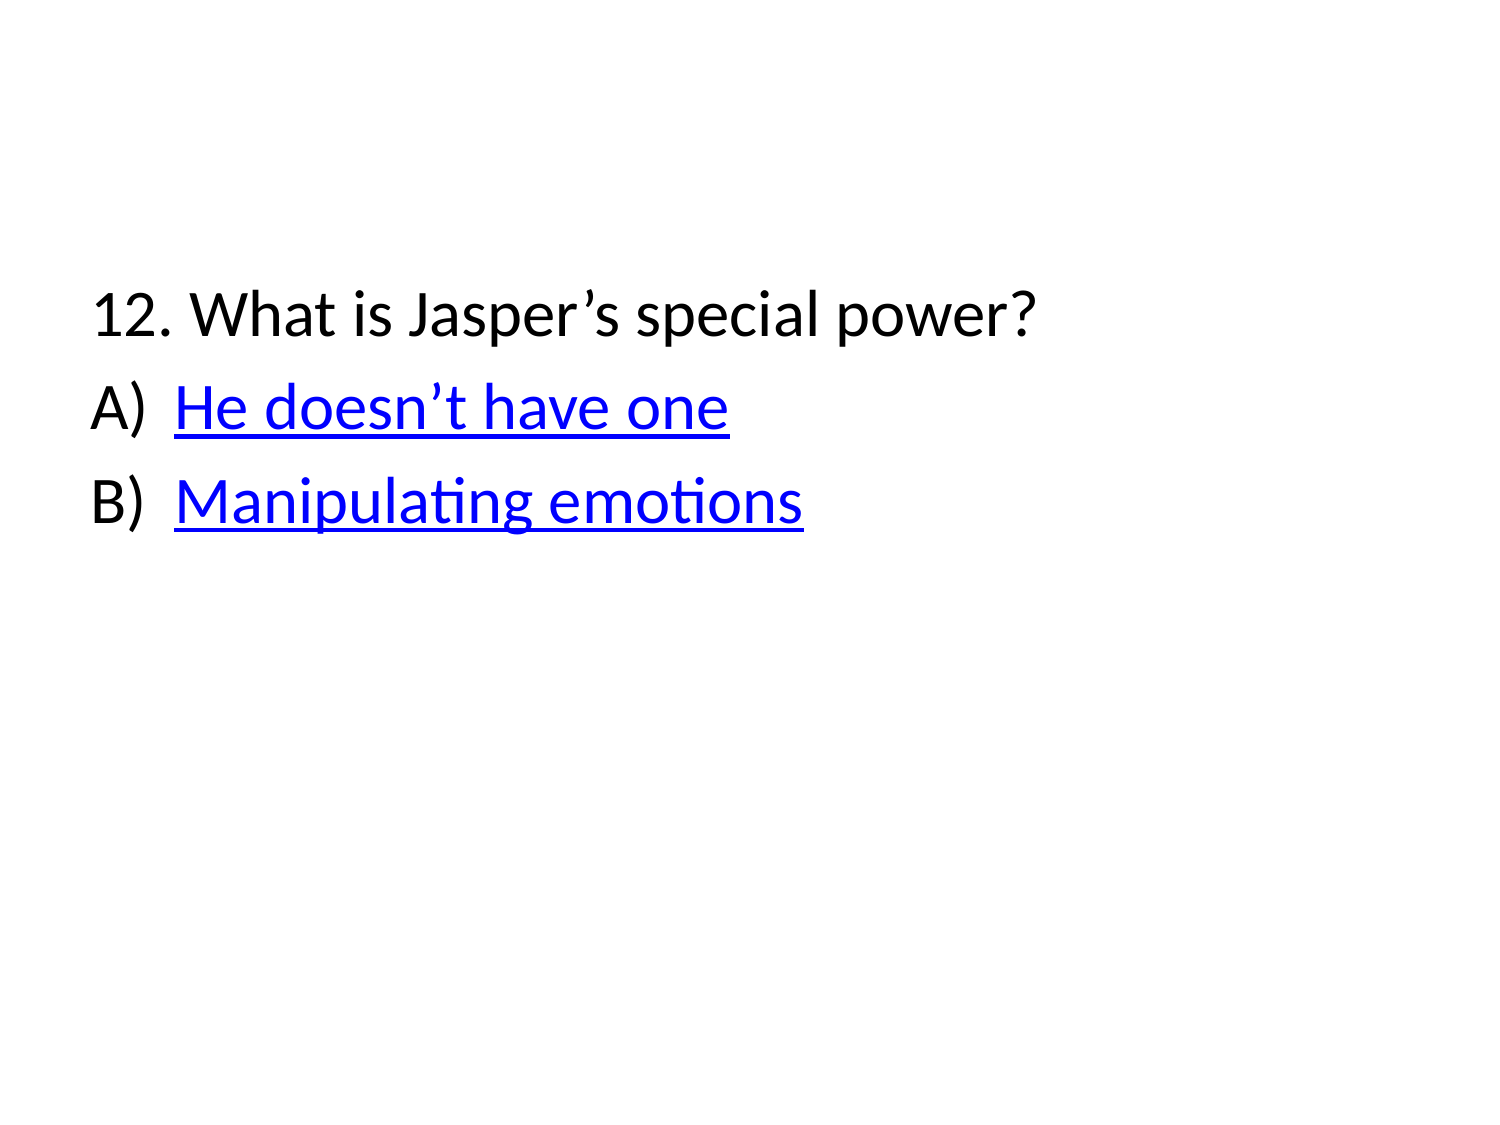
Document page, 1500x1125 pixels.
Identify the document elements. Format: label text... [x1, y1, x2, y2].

list 12. What is Jasper’s special power? He doesn’t have one Manipulating emotions [75, 262, 1425, 1005]
